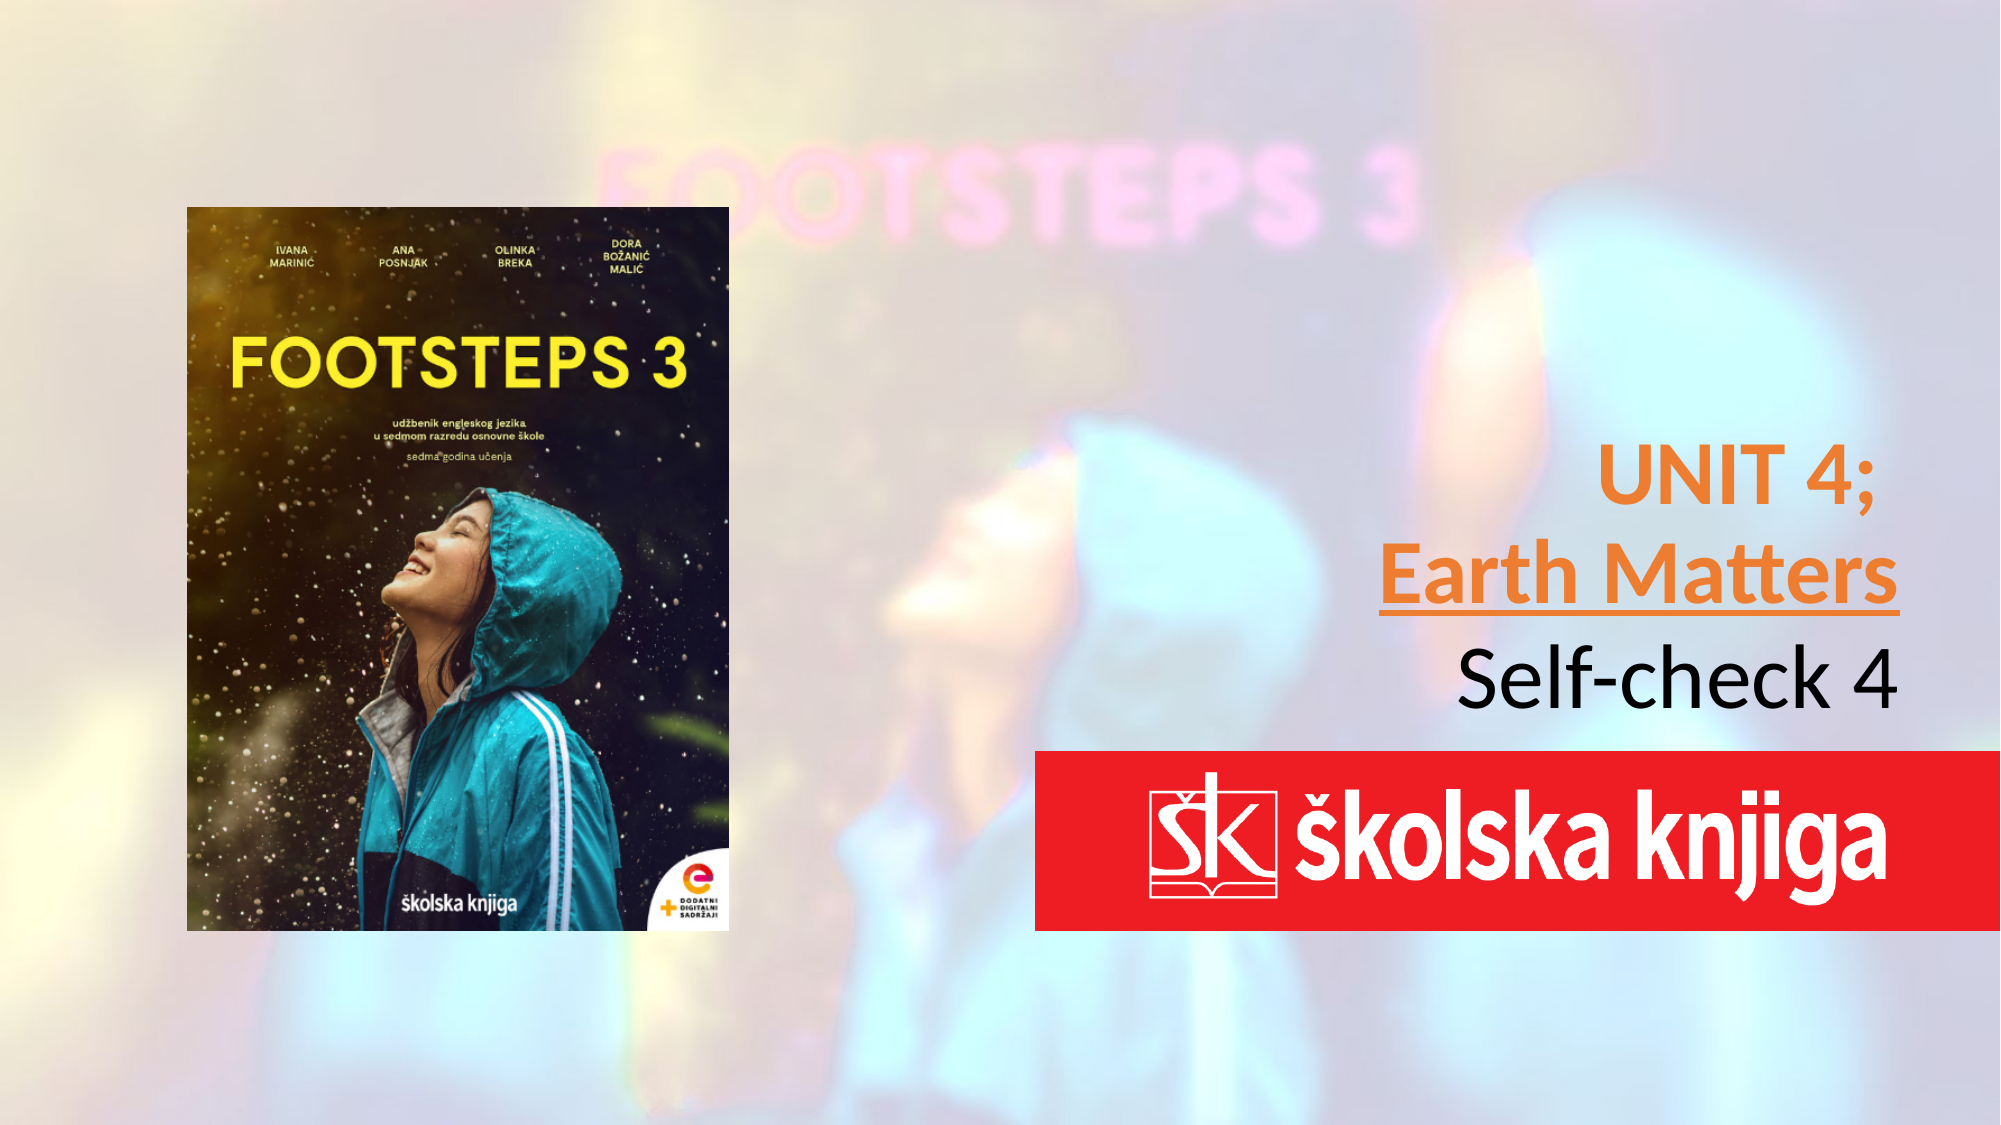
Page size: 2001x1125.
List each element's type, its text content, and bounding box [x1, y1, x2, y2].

picture [0, 0, 2001, 1125]
subtitle Self-check 4 [870, 542, 1915, 815]
title UNIT 4; Earth Matters [729, 239, 1915, 632]
